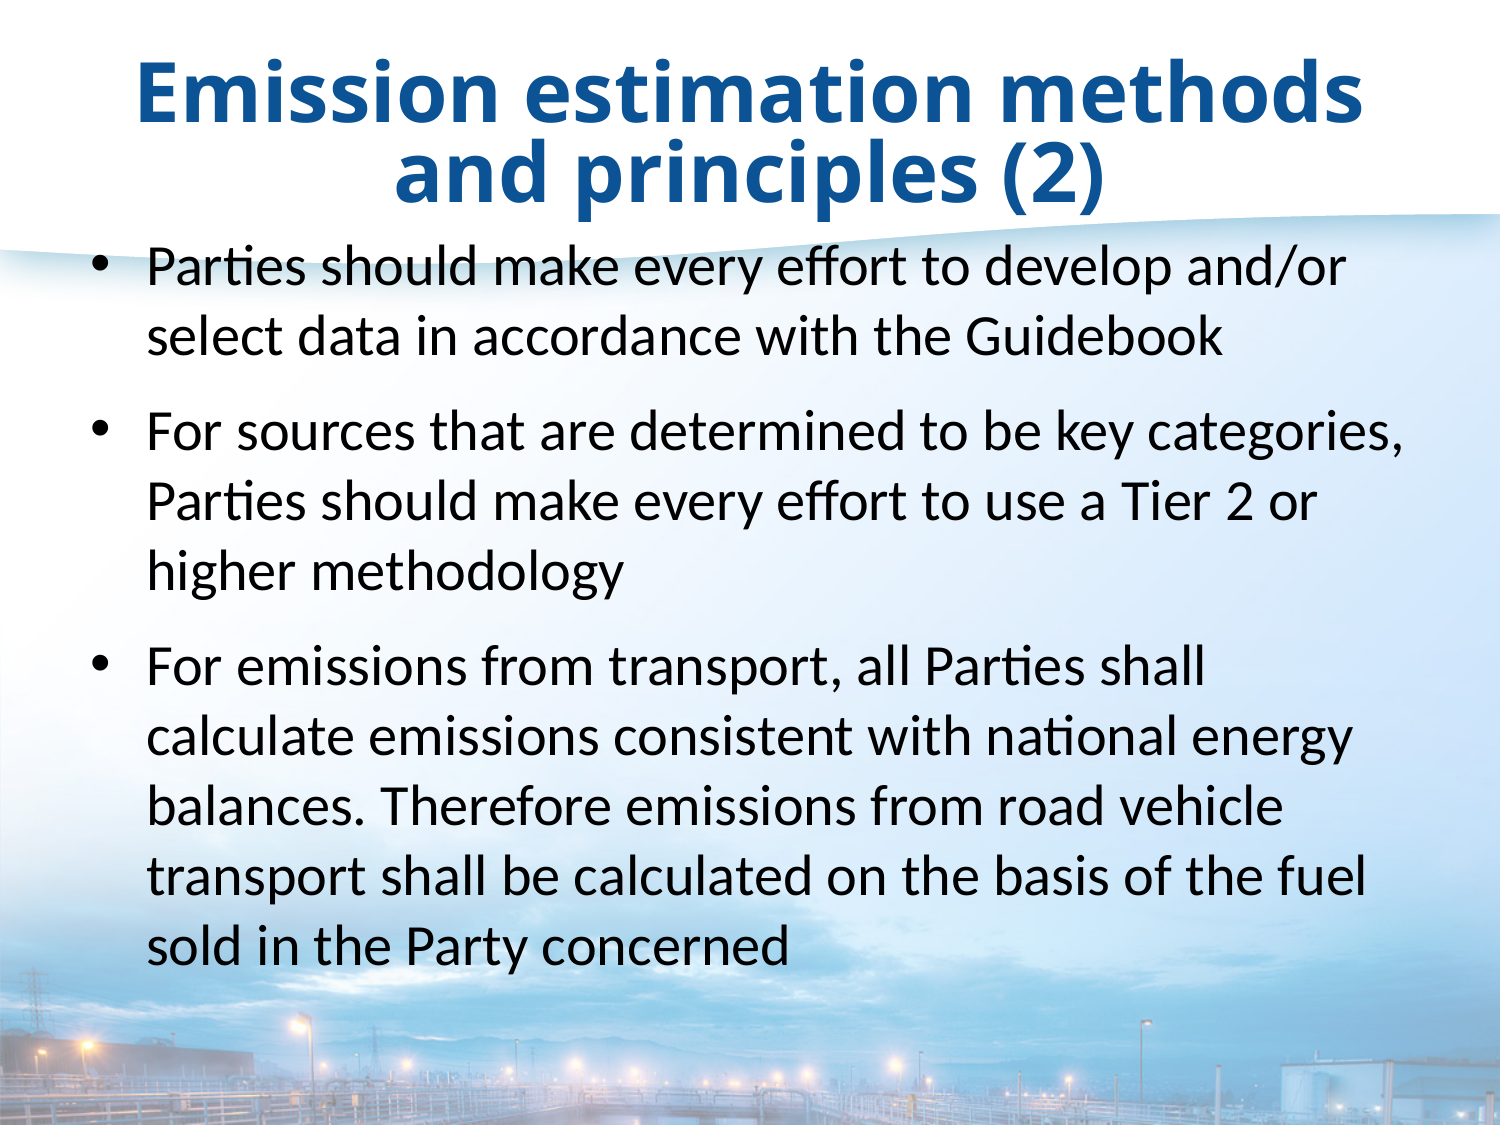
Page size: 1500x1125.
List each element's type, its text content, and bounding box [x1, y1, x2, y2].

title Emission estimation methods and principles (2) [75, 45, 1425, 219]
picture [0, 215, 1500, 1125]
list Parties should make every effort to develop and/or select data in accordance with the Guidebook For sources that are determined to be key categories, Parties should make every effort to use a Tier 2 or higher methodology For emissions from transport, all Parties shall calculate emissions consistent with national energy balances. Therefore emissions from road vehicle transport shall be calculated on the basis of the fuel sold in the Party concerned [75, 219, 1425, 1035]
